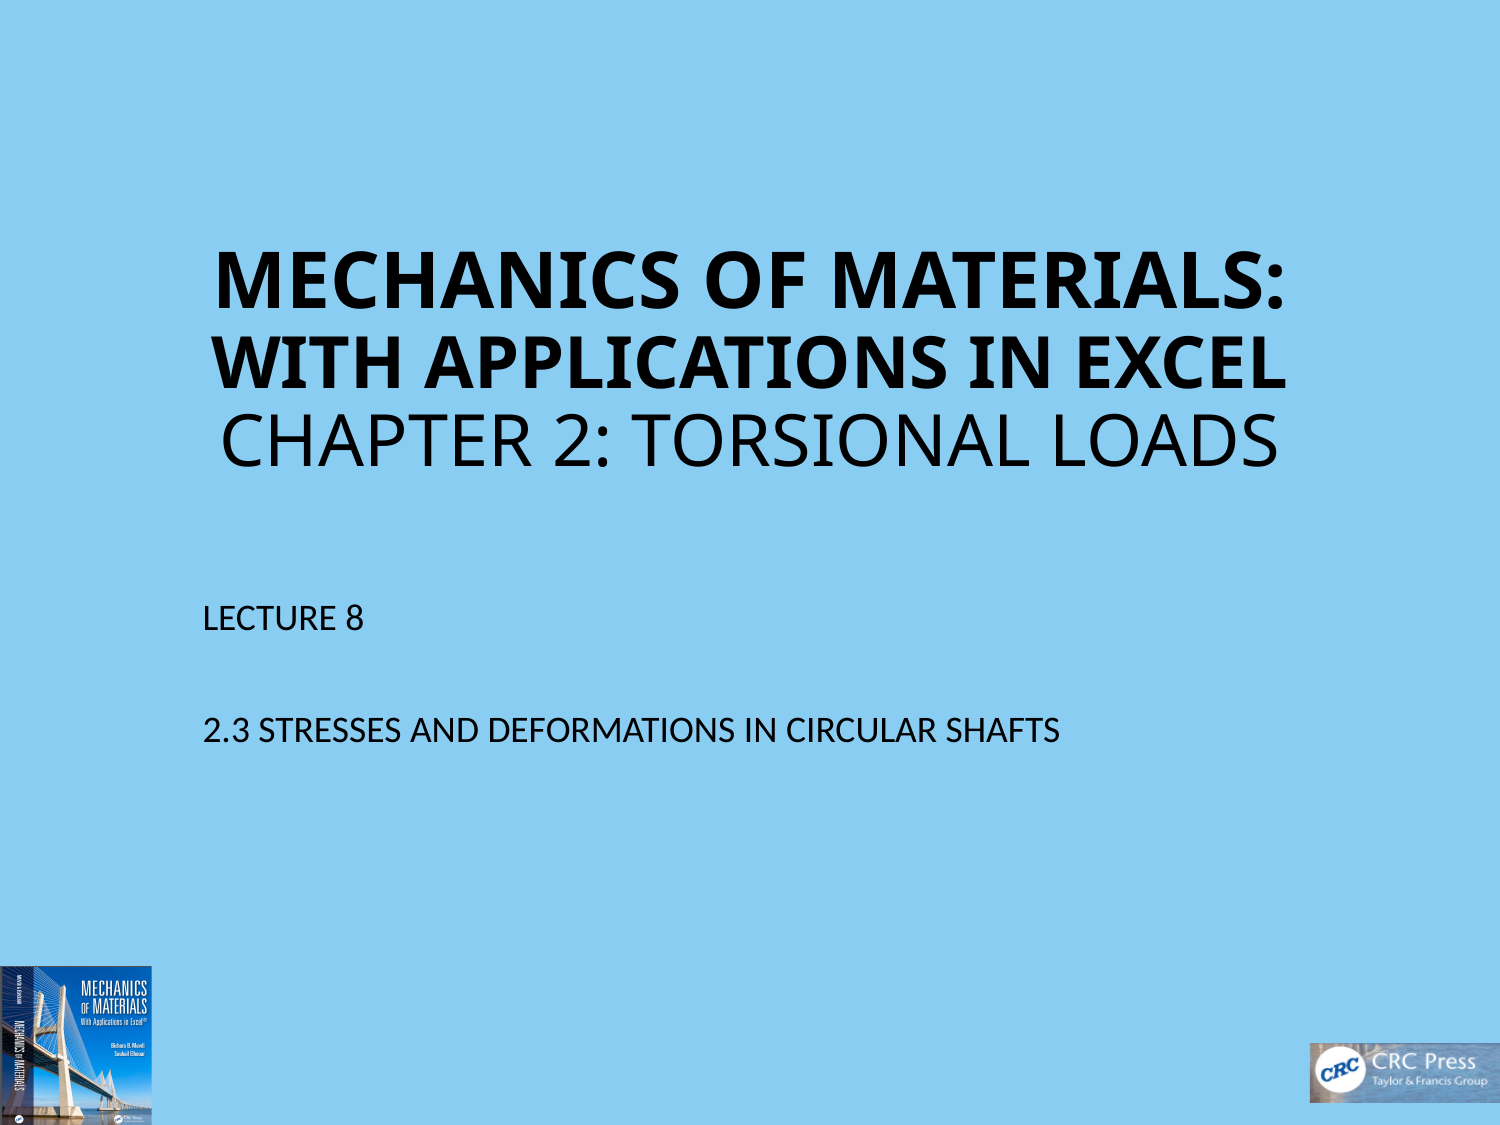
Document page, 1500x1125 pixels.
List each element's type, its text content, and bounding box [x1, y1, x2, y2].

picture [0, 966, 152, 1125]
subtitle LECTURE 8 2.3 STRESSES AND DEFORMATIONS IN CIRCULAR SHAFTS [187, 590, 1313, 863]
picture [1309, 1043, 1500, 1103]
title MECHANICS OF MATERIALS: WITH APPLICATIONS IN EXCEL CHAPTER 2: TORSIONAL LOADS [187, 184, 1313, 576]
